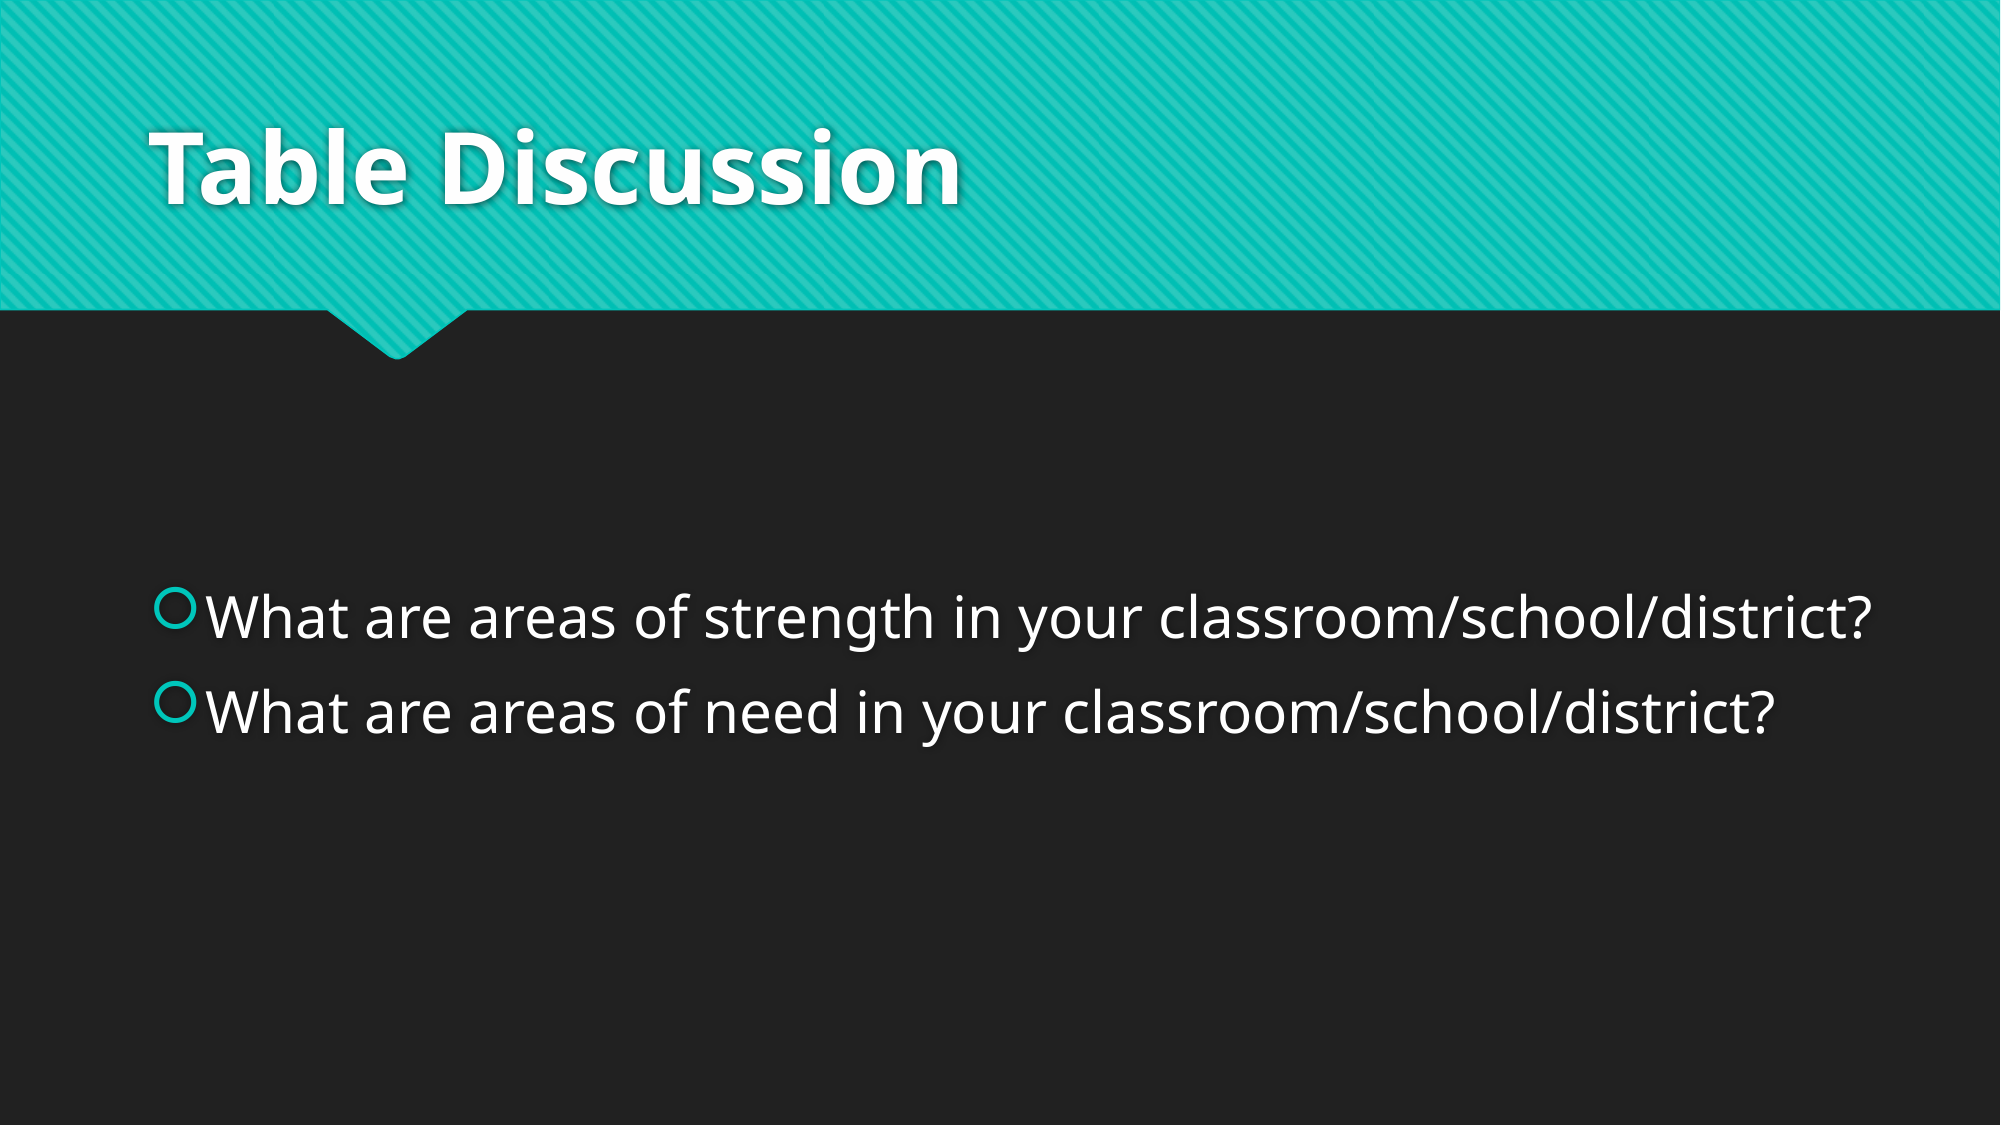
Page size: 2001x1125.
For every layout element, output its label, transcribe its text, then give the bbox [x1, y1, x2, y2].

list What are areas of strength in your classroom/school/district? What are areas of need in your classroom/school/district? [134, 364, 1939, 962]
title Table Discussion [132, 73, 1868, 233]
